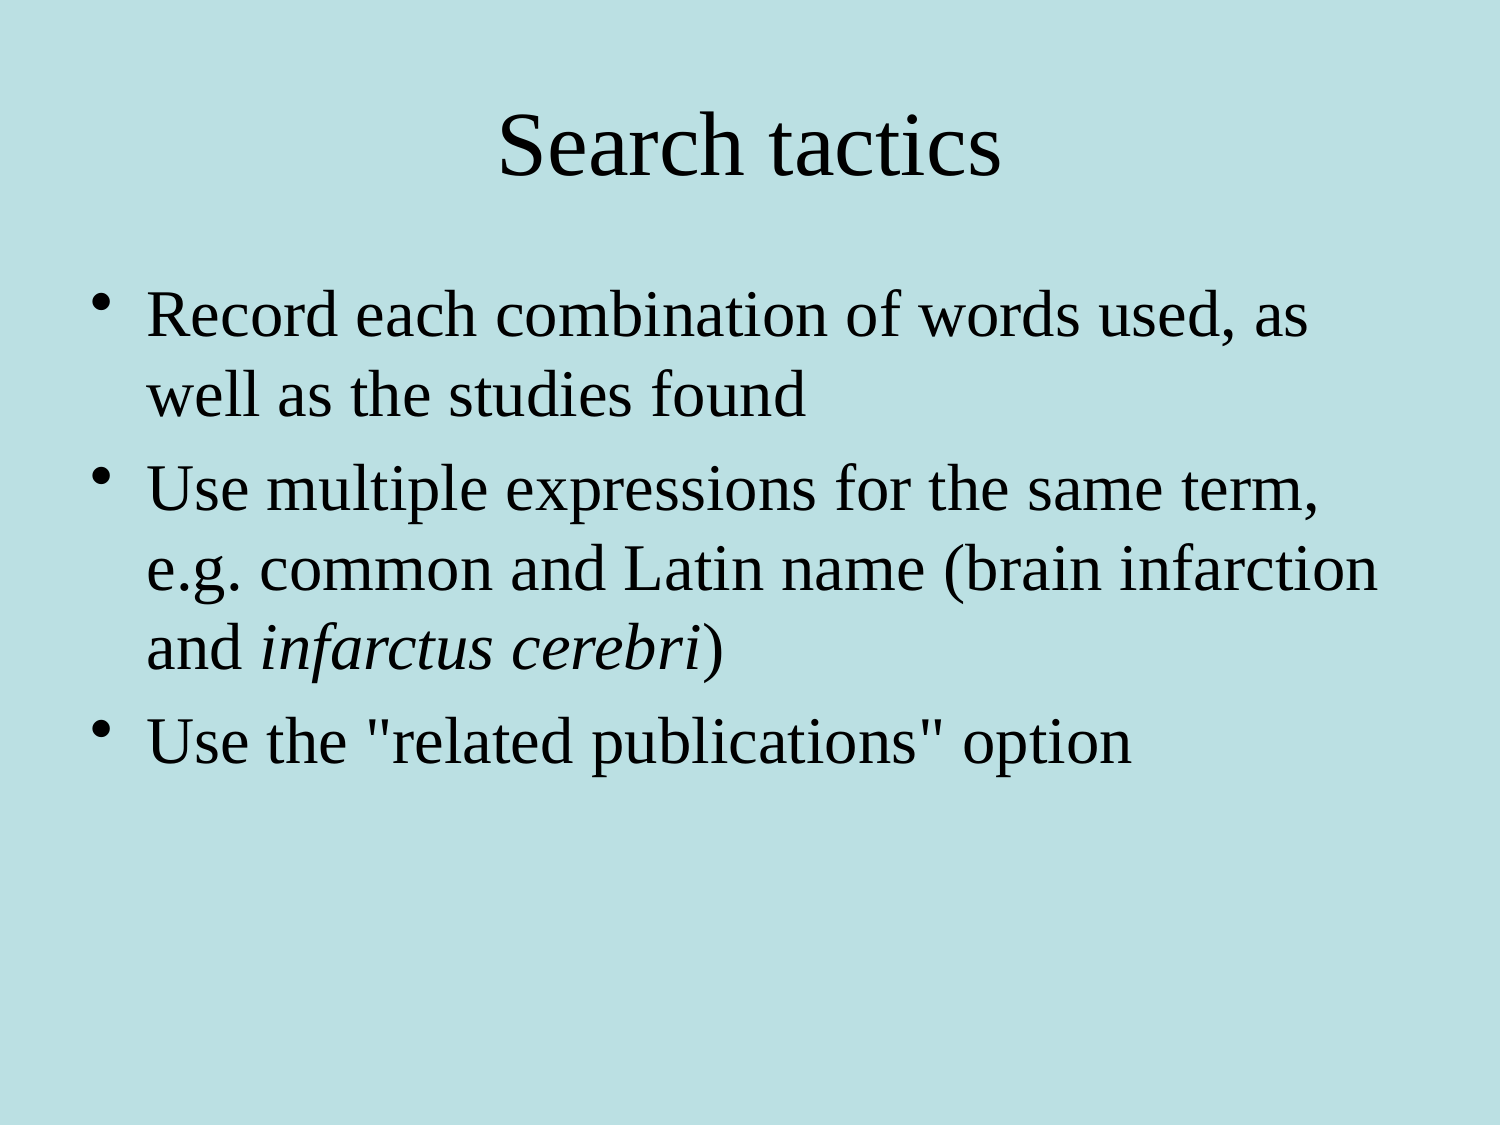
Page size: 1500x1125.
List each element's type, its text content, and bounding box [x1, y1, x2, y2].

list Record each combination of words used, as well as the studies found Use multiple expressions for the same term, e.g. common and Latin name (brain infarction and infarctus cerebri) Use the "related publications" option [75, 262, 1425, 1005]
title Search tactics [75, 45, 1425, 233]
